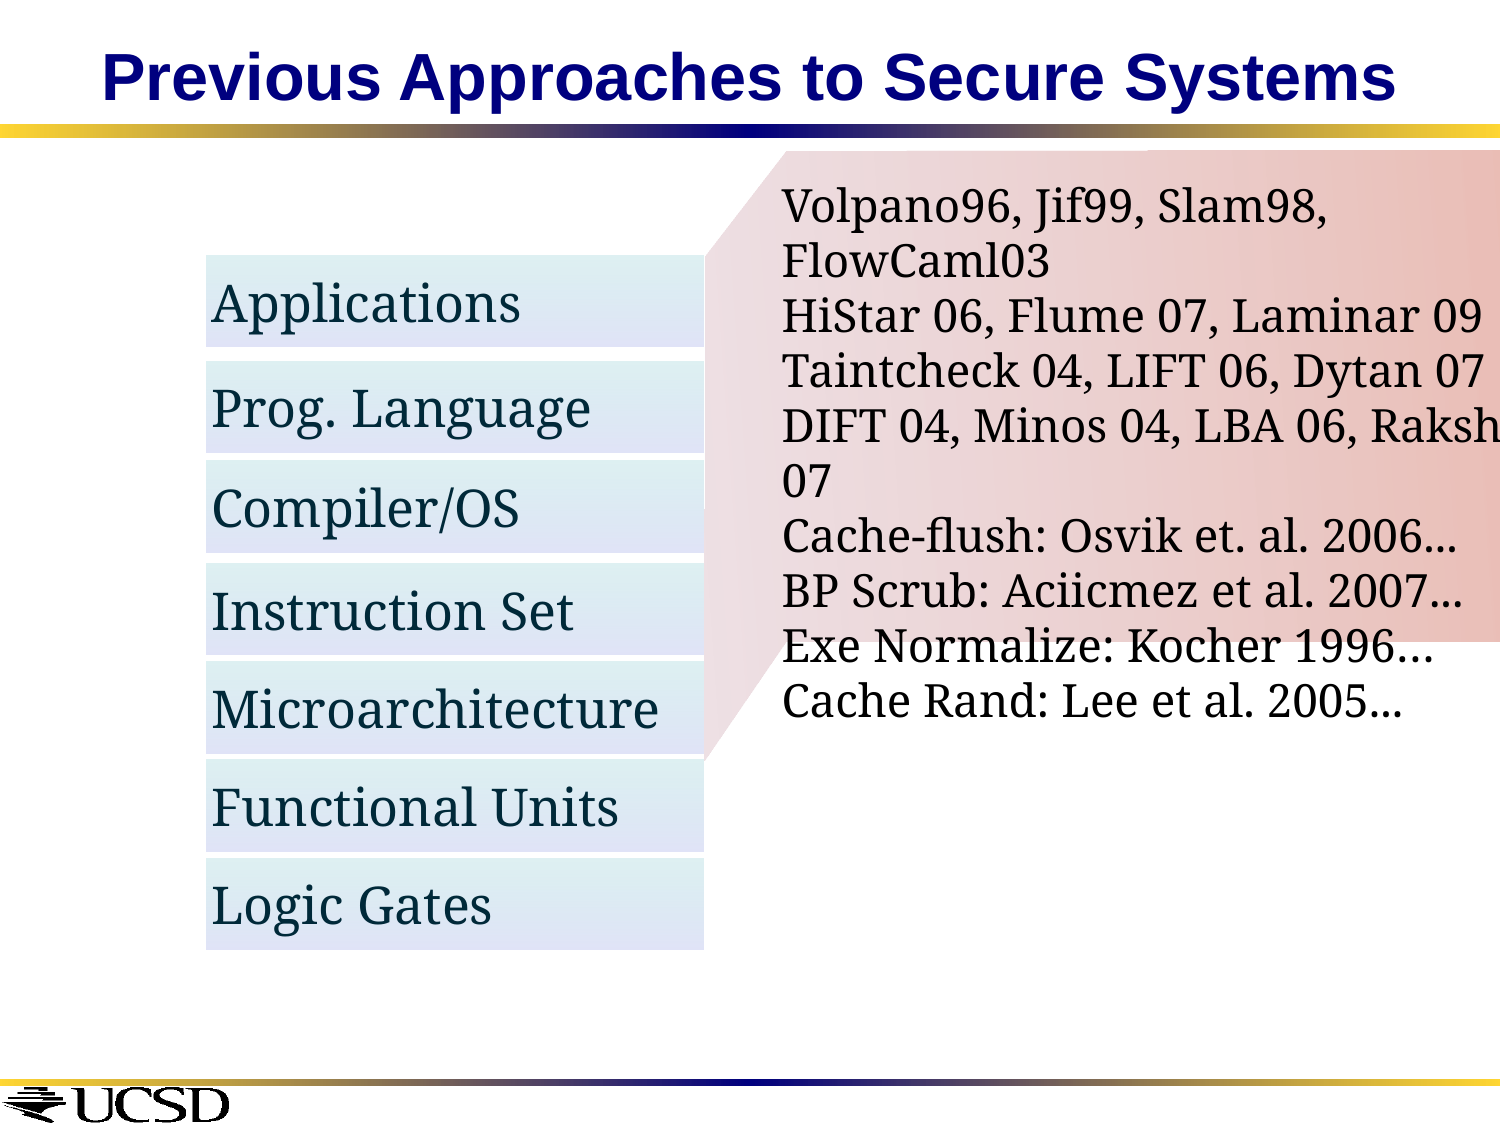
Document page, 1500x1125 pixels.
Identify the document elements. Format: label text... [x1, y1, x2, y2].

text_box [704, 150, 1500, 761]
text_box Microarchitecture [206, 661, 704, 754]
picture [0, 1087, 229, 1123]
text_box Compiler/OS [206, 460, 704, 553]
title Previous Approaches to Secure Systems [37, 6, 1463, 122]
text_box Instruction Set [206, 563, 704, 655]
text_box Volpano96, Jif99, Slam98, FlowCaml03 HiStar 06, Flume 07, Laminar 09 Taintcheck 04, LIFT 06, Dytan 07 DIFT 04, Minos 04, LBA 06, Raksha 07 Cache-flush: Osvik et. al. 2006... BP Scrub: Aciicmez et al. 2007... Exe Normalize: Kocher 1996… Cache Rand: Lee et al. 2005... [777, 176, 1500, 400]
text_box Applications [206, 255, 704, 347]
text_box Functional Units [206, 760, 704, 852]
text_box Prog. Language [206, 361, 704, 453]
text_box Logic Gates [206, 858, 704, 950]
